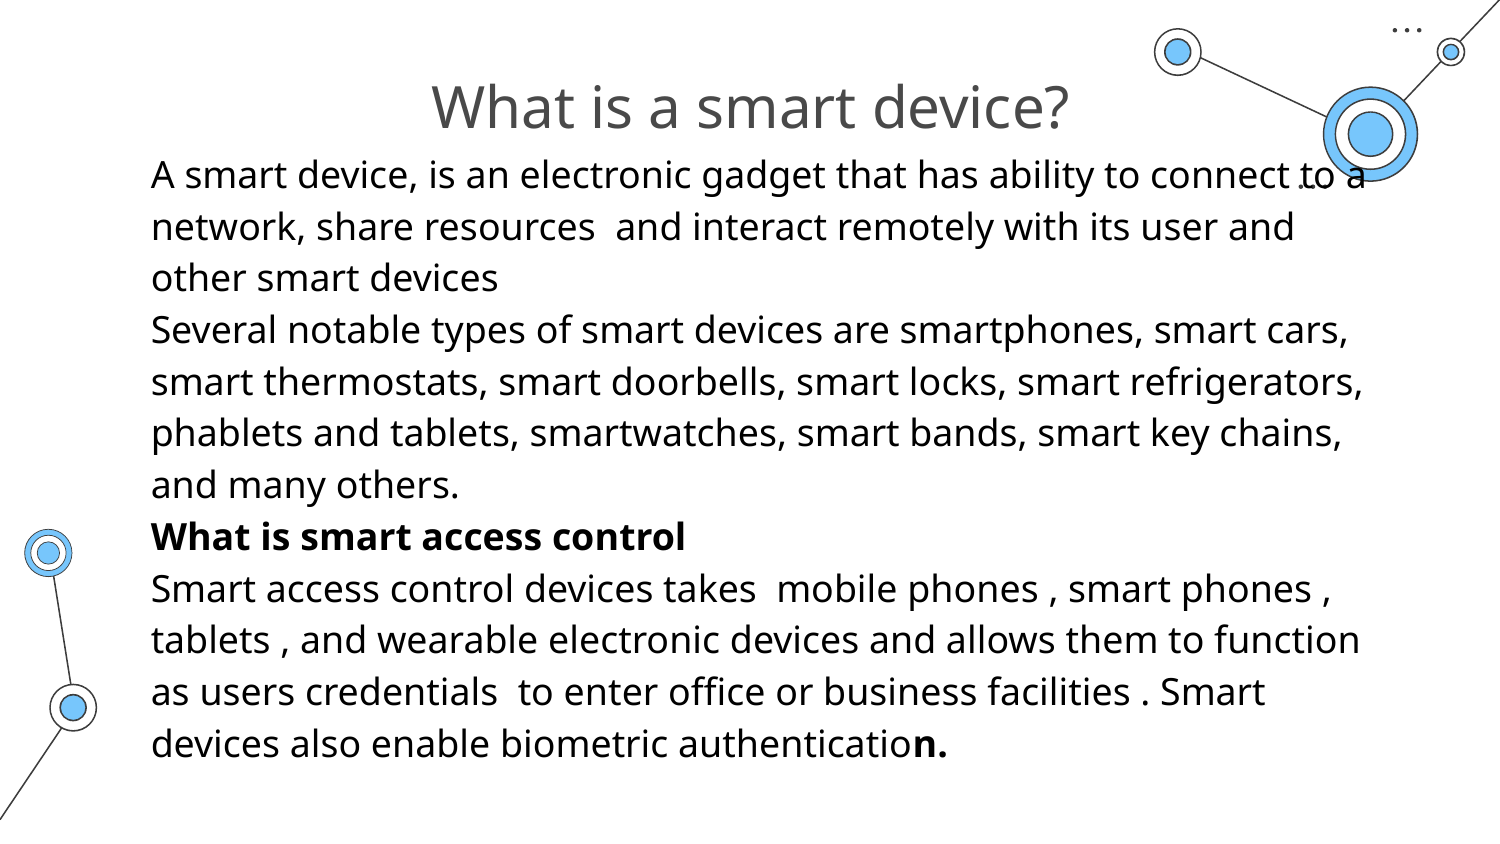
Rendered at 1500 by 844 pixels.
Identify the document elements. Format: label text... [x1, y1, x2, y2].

title What is a smart device? [415, 55, 1086, 150]
list A smart device, is an electronic gadget that has ability to connect to a network, share resources and interact remotely with its user and other smart devices Several notable types of smart devices are smartphones, smart cars, smart thermostats, smart doorbells, smart locks, smart refrigerators, phablets and tablets, smartwatches, smart bands, smart key chains, and many others. What is smart access control Smart access control devices takes mobile phones , smart phones , tablets , and wearable electronic devices and allows them to function as users credentials to enter office or business facilities . Smart devices also enable biometric authentication. [135, 160, 1400, 779]
